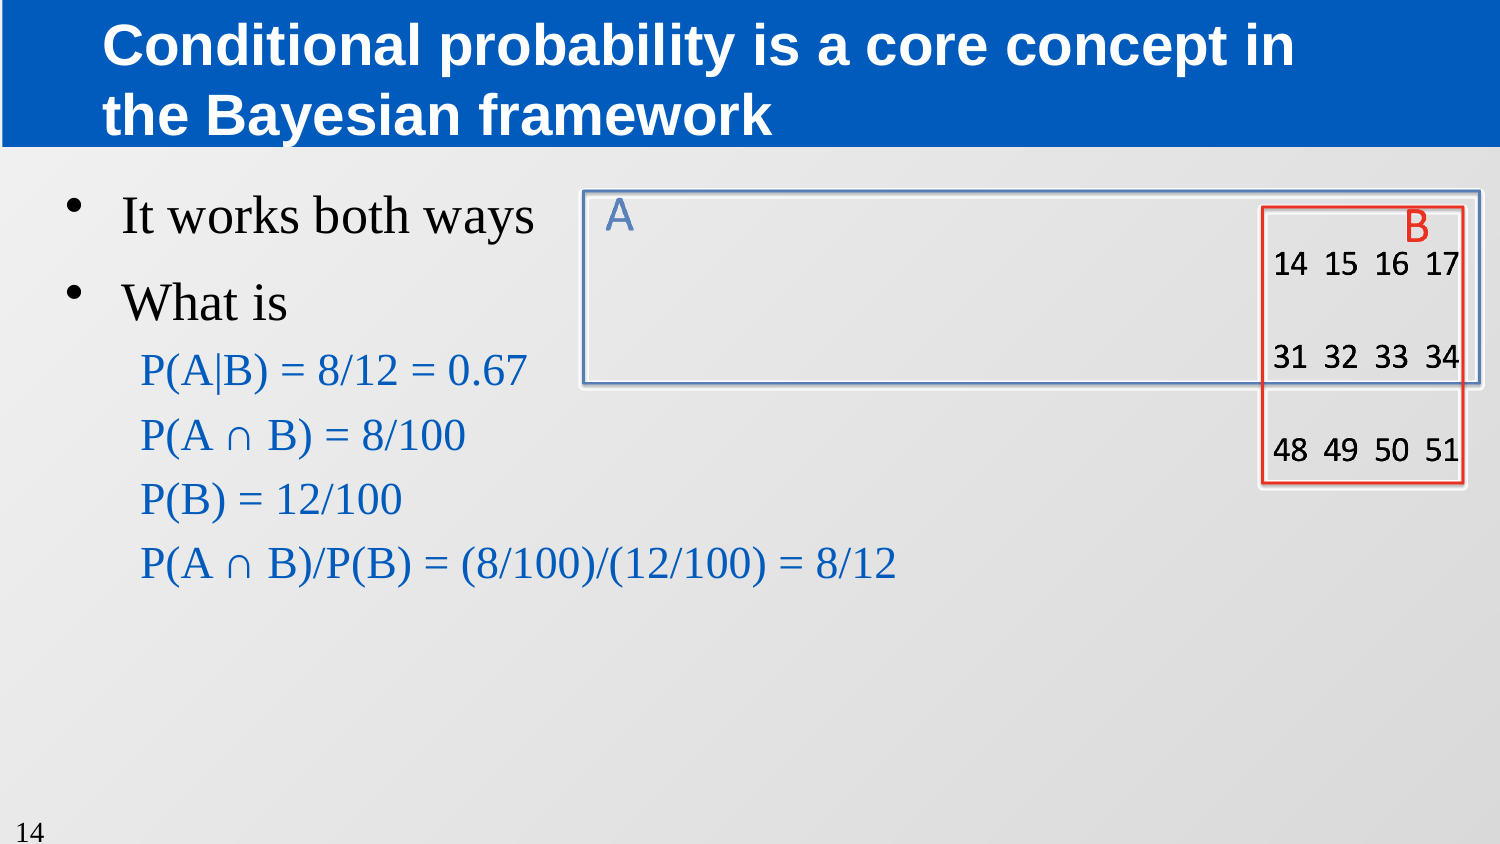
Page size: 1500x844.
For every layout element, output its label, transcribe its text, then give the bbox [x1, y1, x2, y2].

title Conditional probability is a core concept in the Bayesian framework [87, 0, 1363, 147]
list It works both ways What is P(A|B) = 8/12 = 0.67 P(A ∩ B) = 8/100 P(B) = 12/100 P(A ∩ B)/P(B) = (8/100)/(12/100) = 8/12 [49, 171, 963, 844]
slide_number 14 [0, 806, 49, 844]
picture [567, 173, 1500, 511]
